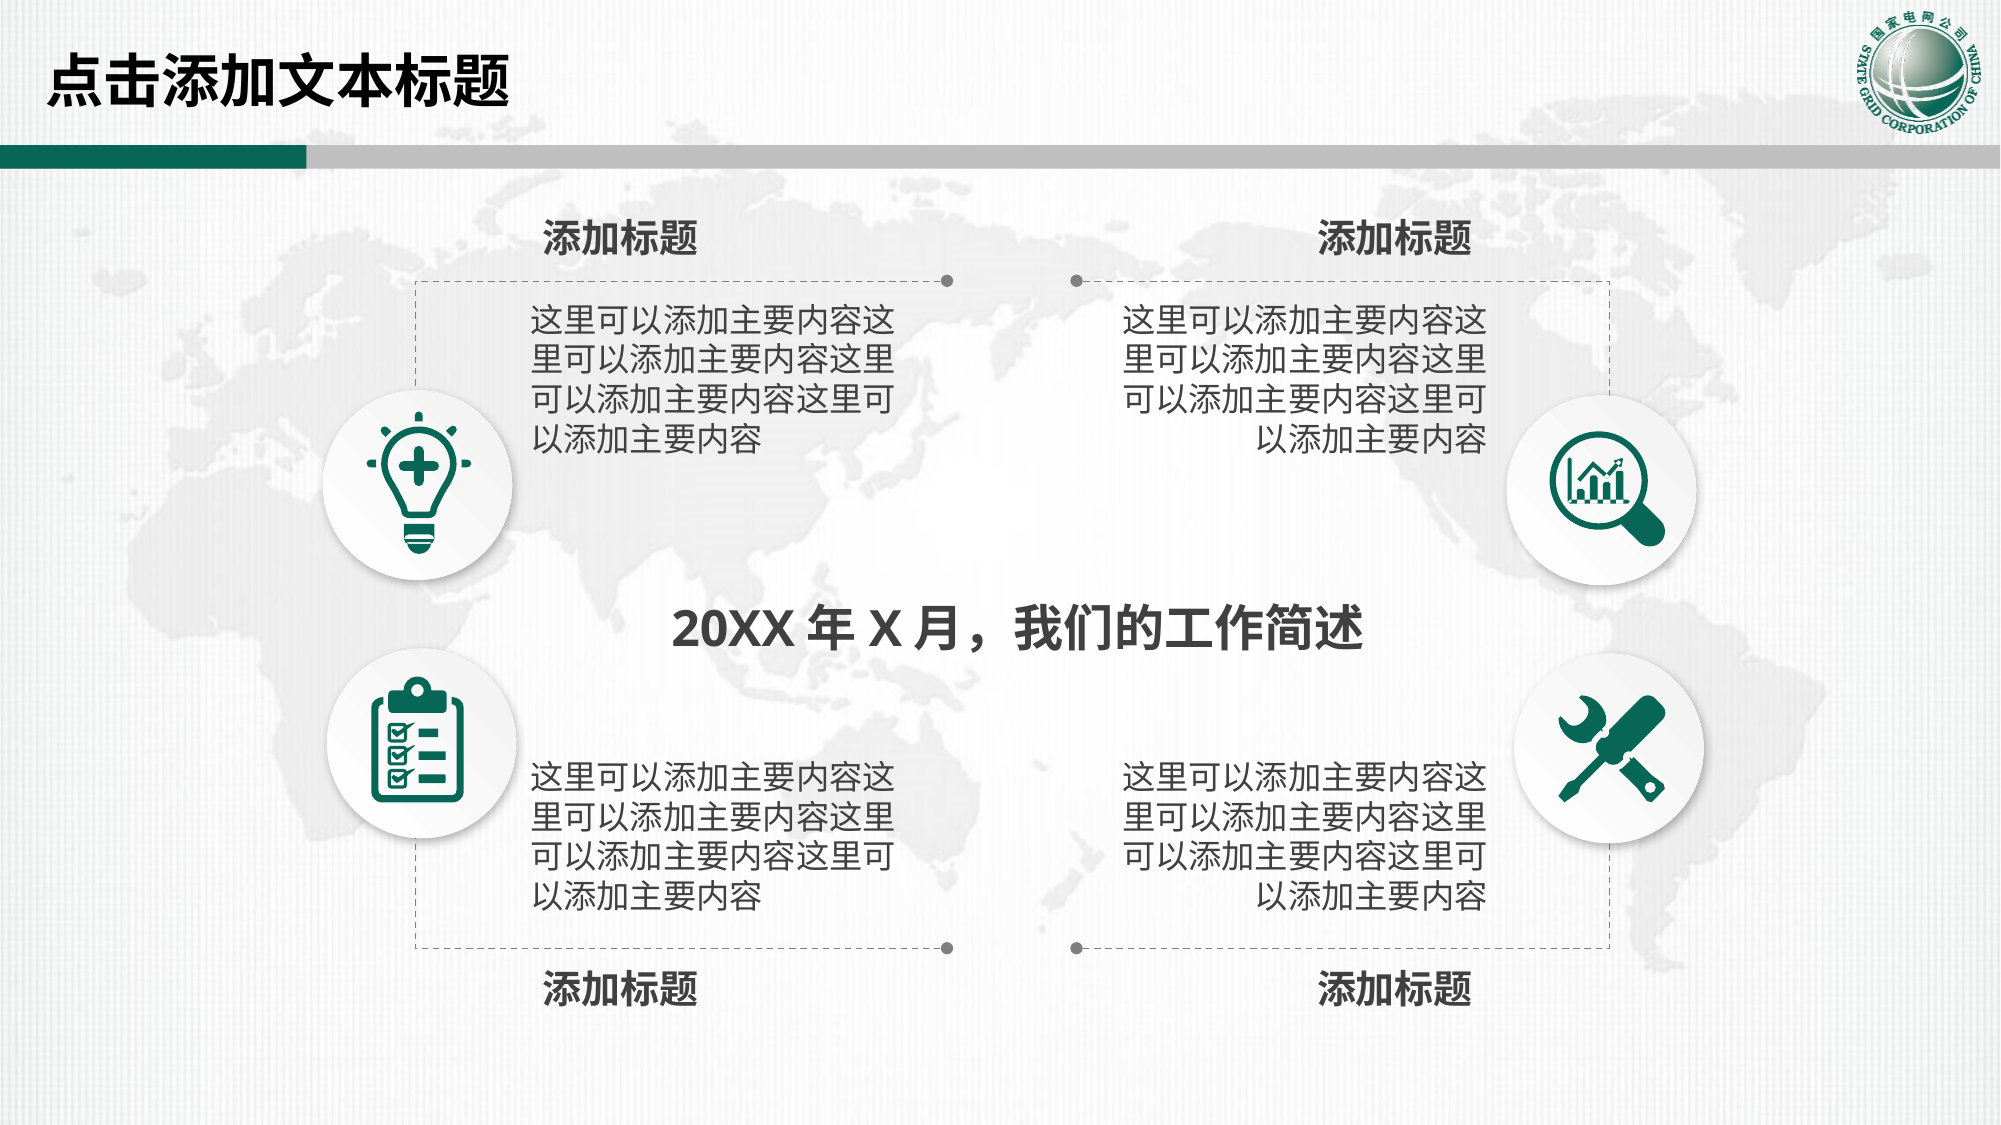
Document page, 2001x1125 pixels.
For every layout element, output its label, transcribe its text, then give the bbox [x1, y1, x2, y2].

text_box 这里可以添加主要内容这里可以添加主要内容这里可以添加主要内容这里可以添加主要内容 [515, 291, 941, 466]
text_box [1070, 844, 1610, 955]
picture [0, 0, 2001, 145]
picture [0, 169, 2001, 1125]
text_box [414, 839, 954, 955]
text_box 这里可以添加主要内容这里可以添加主要内容这里可以添加主要内容这里可以添加主要内容 [1077, 748, 1503, 924]
text_box 这里可以添加主要内容这里可以添加主要内容这里可以添加主要内容这里可以添加主要内容 [515, 748, 941, 924]
text_box 点击添加文本标题 [0, 37, 692, 122]
text_box [414, 274, 954, 390]
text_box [1506, 395, 1697, 586]
text_box [1070, 274, 1610, 395]
text_box 这里可以添加主要内容这里可以添加主要内容这里可以添加主要内容这里可以添加主要内容 [1077, 291, 1503, 466]
text_box 添加标题 [1198, 206, 1487, 269]
text_box 20XX年X月，我们的工作简述 [656, 588, 1379, 664]
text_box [1514, 653, 1704, 844]
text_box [322, 390, 513, 580]
text_box 添加标题 [527, 956, 817, 1019]
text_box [326, 648, 517, 839]
text_box 添加标题 [527, 206, 817, 269]
text_box 添加标题 [1198, 956, 1487, 1019]
